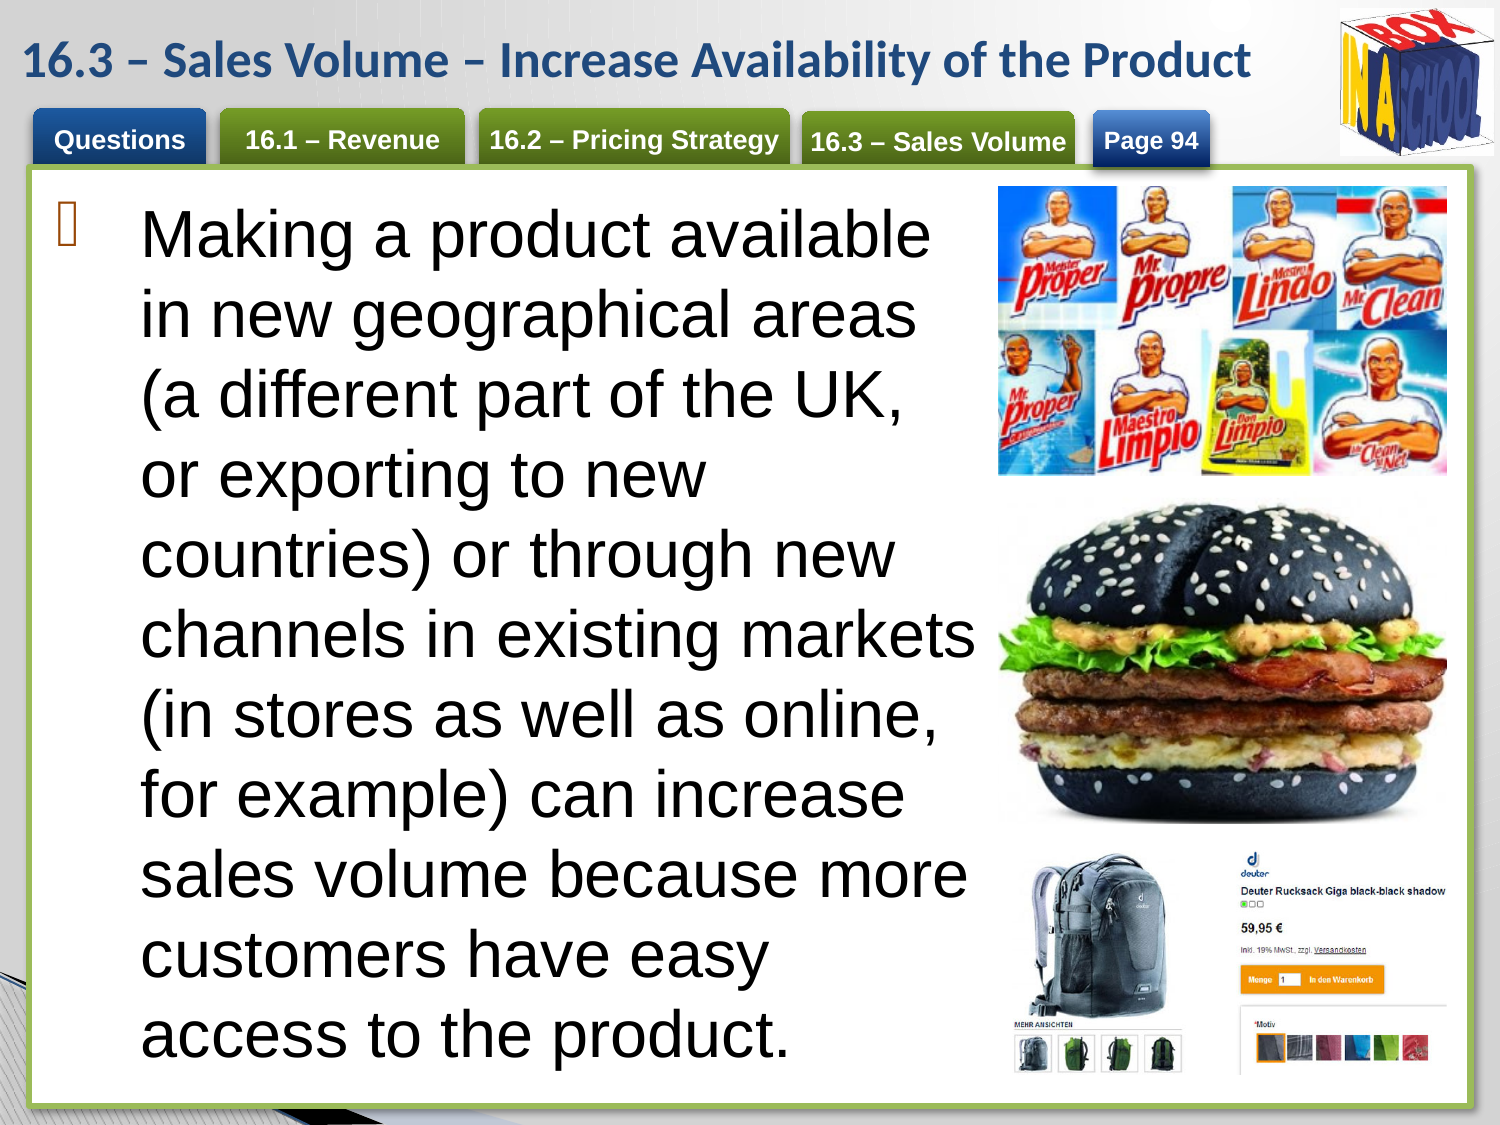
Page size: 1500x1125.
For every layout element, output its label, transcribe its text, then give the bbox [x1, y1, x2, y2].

picture [997, 185, 1447, 476]
picture [997, 491, 1448, 825]
picture [1340, 8, 1495, 156]
picture [1000, 844, 1447, 1075]
text_box Making a product available in new geographical areas (a different part of the UK, or exporting to new countries) or through new channels in existing markets (in stores as well as online, for example) can increase sales volume because more customers have easy access to the product. [41, 183, 998, 1078]
picture [281, 1114, 303, 1125]
text_box Page 94 [1092, 109, 1211, 167]
title 16.3 – Sales Volume – Increase Availability of the Product [5, 11, 1270, 102]
